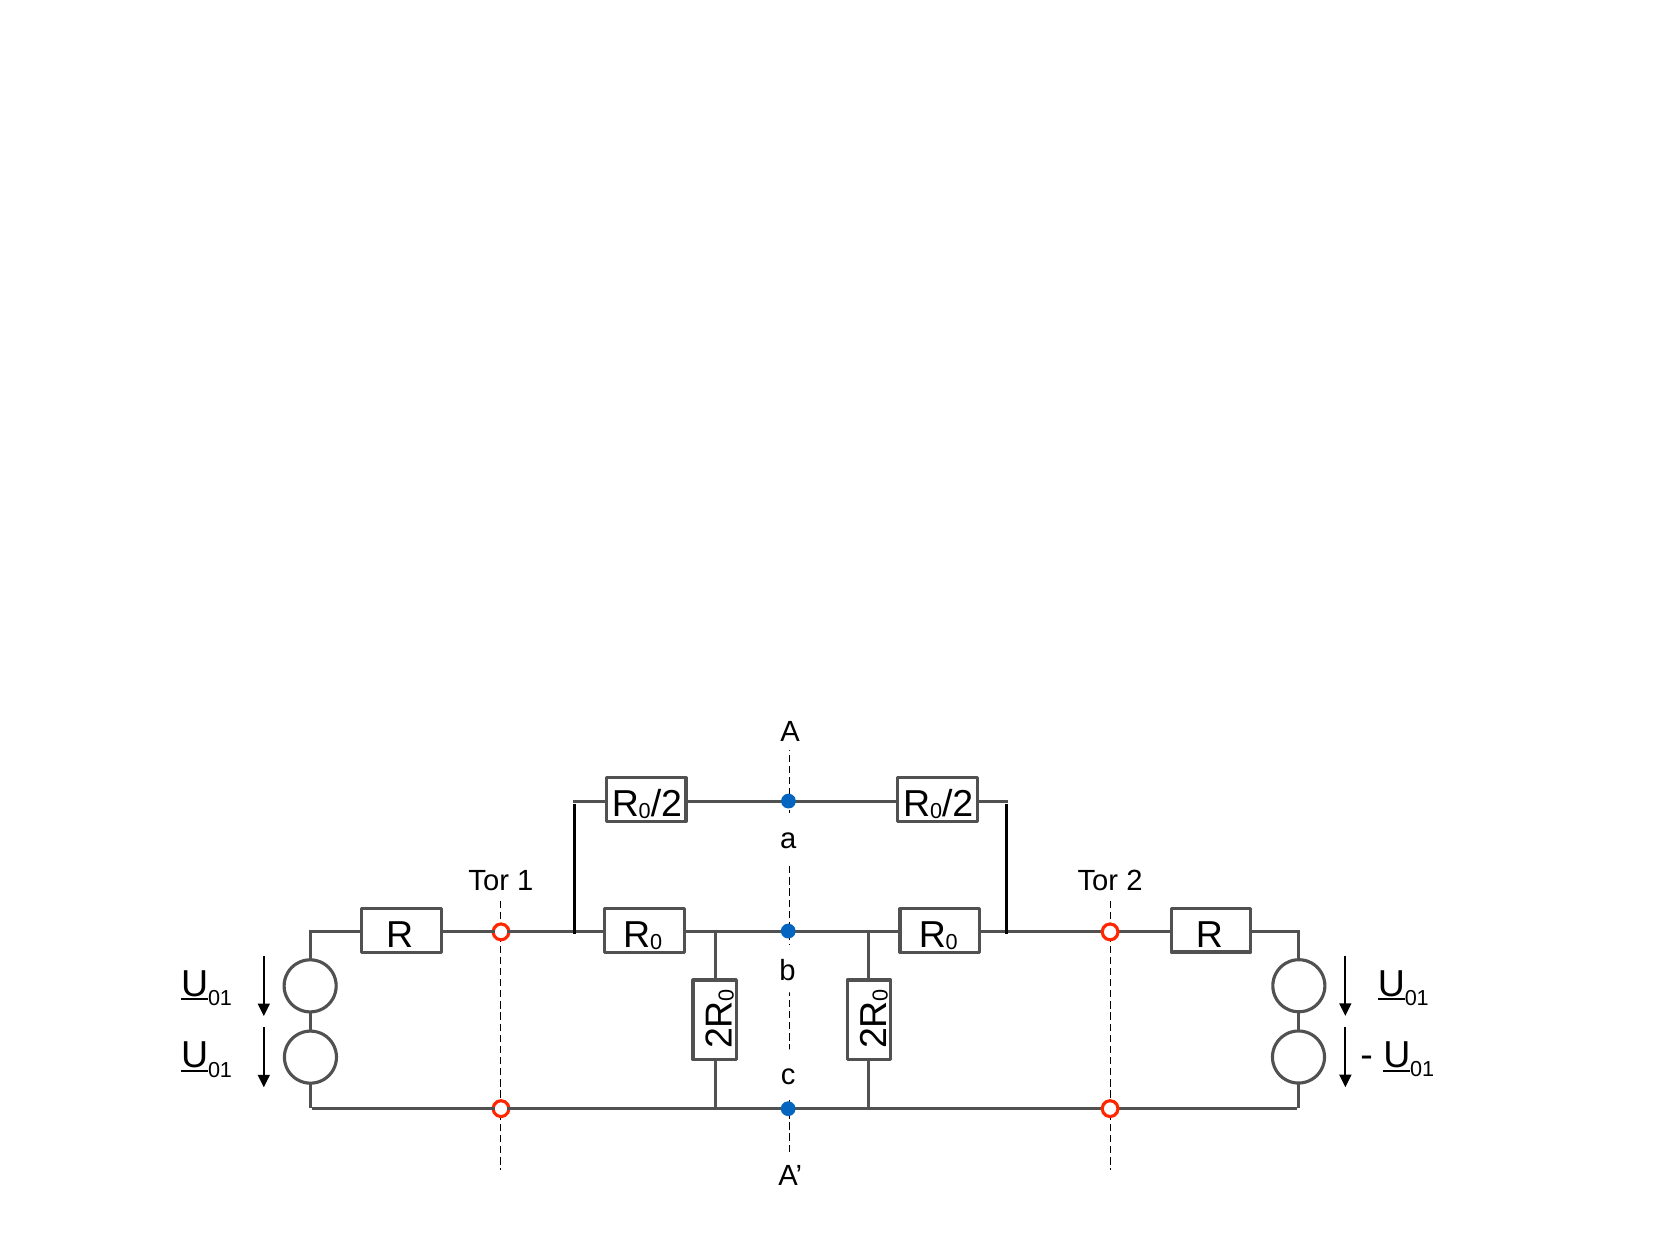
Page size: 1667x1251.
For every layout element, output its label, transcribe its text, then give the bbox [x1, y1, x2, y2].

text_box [601, 901, 685, 963]
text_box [896, 901, 980, 963]
text_box b [753, 945, 822, 993]
text_box [257, 955, 271, 1016]
text_box [257, 1027, 271, 1088]
text_box U01 [1362, 950, 1485, 1022]
text_box [284, 1031, 337, 1084]
text_box [782, 795, 795, 807]
text_box U01 [166, 950, 288, 1021]
text_box [1272, 959, 1325, 1012]
text_box [1102, 923, 1119, 940]
text_box U01 [166, 1021, 288, 1093]
text_box [493, 923, 509, 940]
text_box c [753, 1049, 823, 1097]
text_box a [731, 816, 850, 864]
text_box [288, 959, 337, 1012]
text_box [811, 988, 930, 1050]
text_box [357, 901, 442, 963]
text_box Tor 2 [1051, 858, 1170, 900]
text_box [782, 925, 795, 937]
text_box [1339, 1027, 1352, 1088]
text_box [1272, 1030, 1325, 1084]
text_box [1339, 955, 1352, 1016]
text_box [782, 1102, 794, 1115]
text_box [1167, 901, 1252, 963]
text_box a [753, 813, 823, 861]
text_box Tor 1 [450, 858, 551, 900]
text_box - U01 [1345, 1021, 1467, 1093]
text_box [656, 988, 776, 1050]
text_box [879, 770, 998, 832]
text_box [1102, 1100, 1119, 1117]
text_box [587, 770, 707, 832]
text_box [493, 1100, 509, 1117]
text_box A [731, 709, 850, 751]
text_box A’ [731, 1153, 850, 1195]
